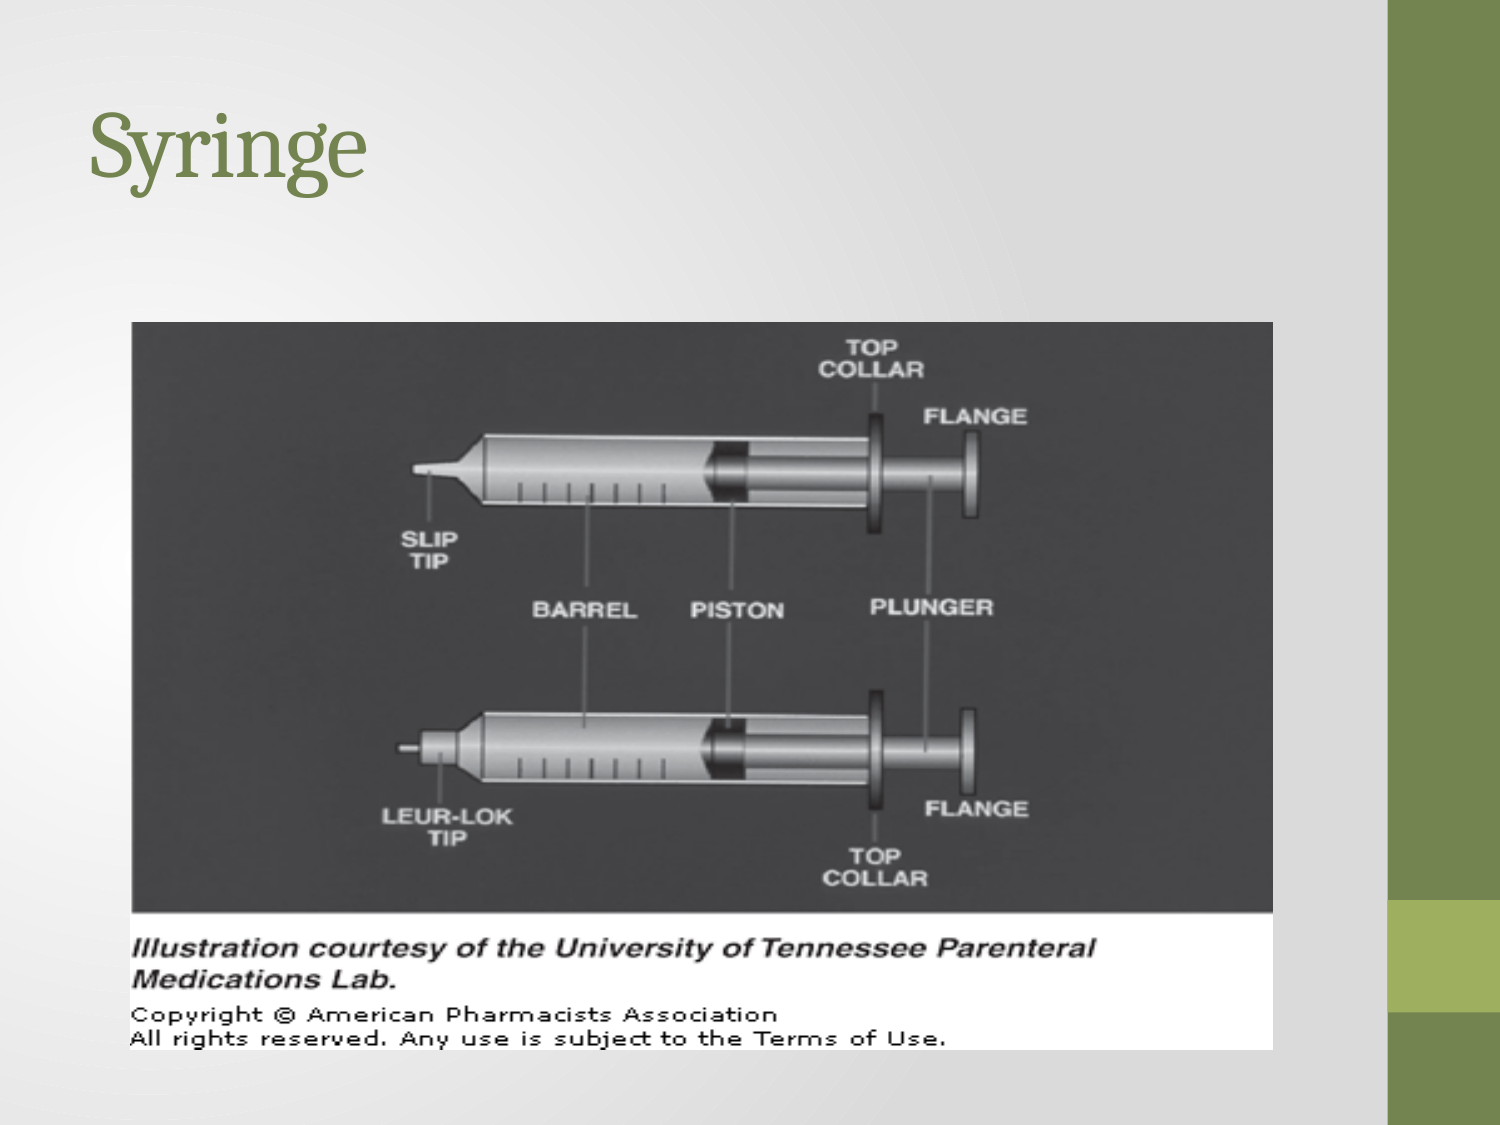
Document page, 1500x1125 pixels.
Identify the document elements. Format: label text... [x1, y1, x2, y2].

picture [129, 321, 1274, 1051]
title Syringe [75, 45, 1325, 233]
